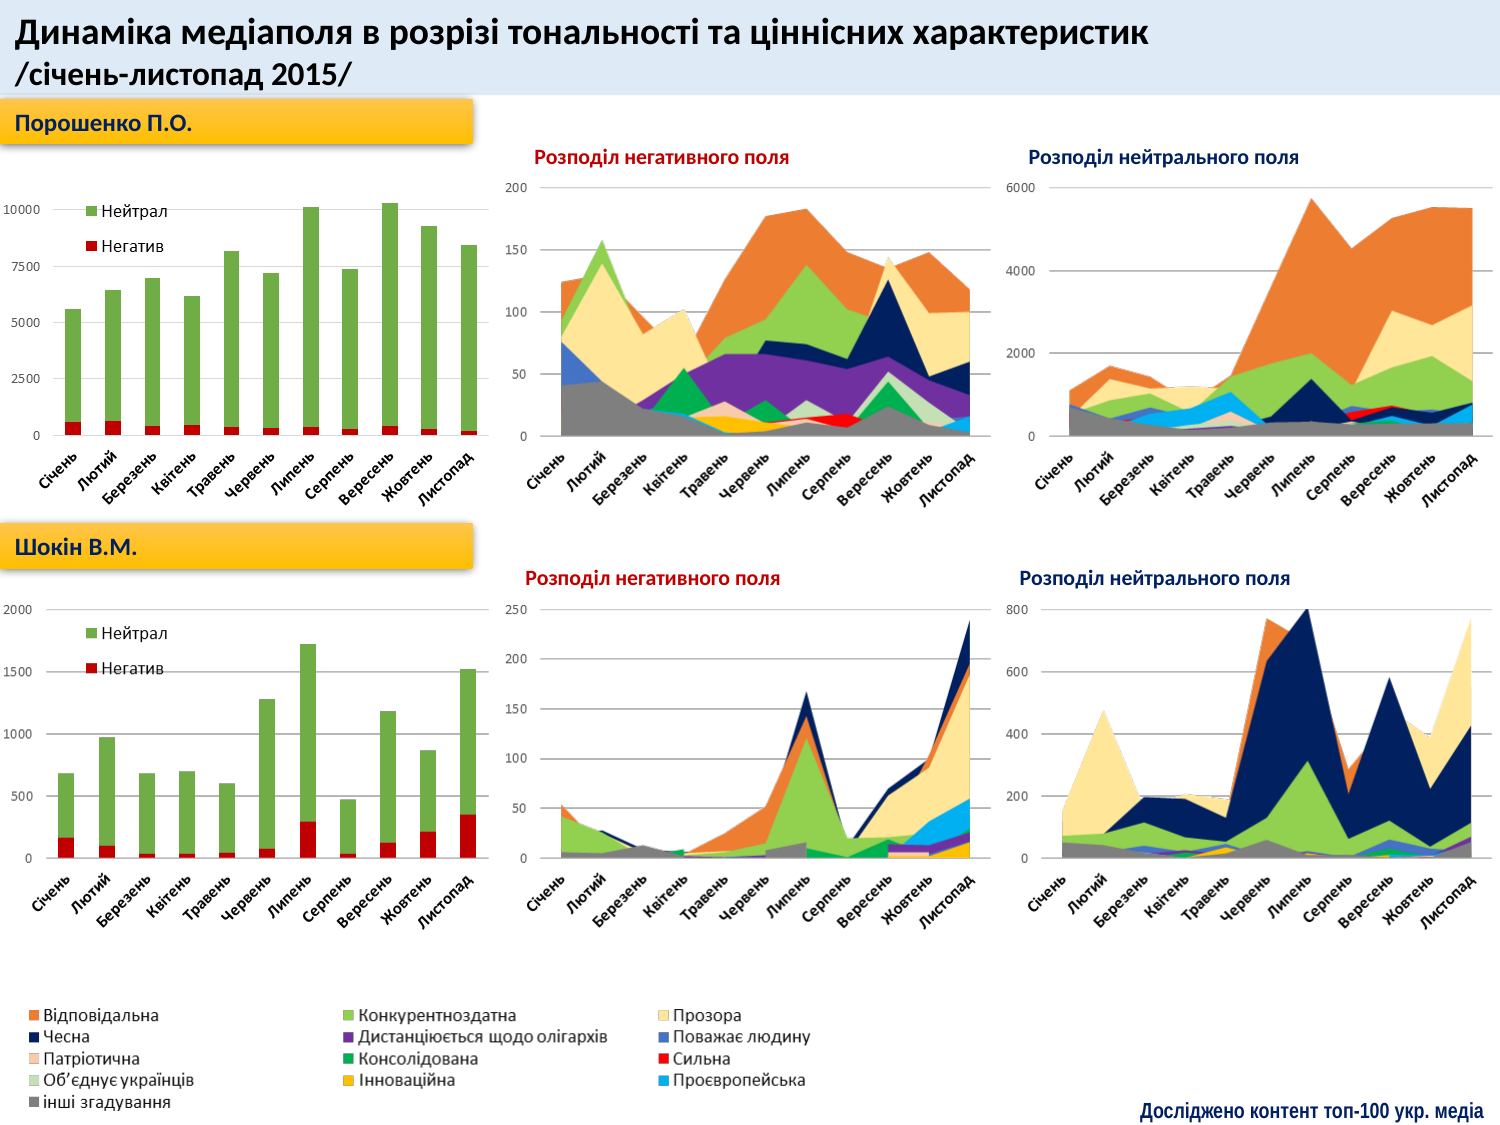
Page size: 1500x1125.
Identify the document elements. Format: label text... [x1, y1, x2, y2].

picture [501, 168, 996, 515]
picture [1003, 168, 1497, 516]
text_box Розподіл нейтрального поля [1004, 548, 1333, 590]
text_box Динаміка медіаполя в розрізі тональності та ціннісних характеристик /січень-листопад 2015/ [0, 0, 1359, 100]
text_box Порошенко П.О. [0, 100, 473, 144]
picture [0, 590, 494, 937]
picture [1003, 590, 1497, 938]
text_box Розподіл негативного поля [510, 548, 839, 590]
picture [0, 168, 494, 515]
text_box Шокін В.М. [0, 523, 473, 569]
text_box Розподіл негативного поля [519, 127, 848, 168]
picture [501, 590, 996, 937]
text_box Розподіл нейтрального поля [1013, 127, 1342, 168]
picture [0, 998, 956, 1114]
